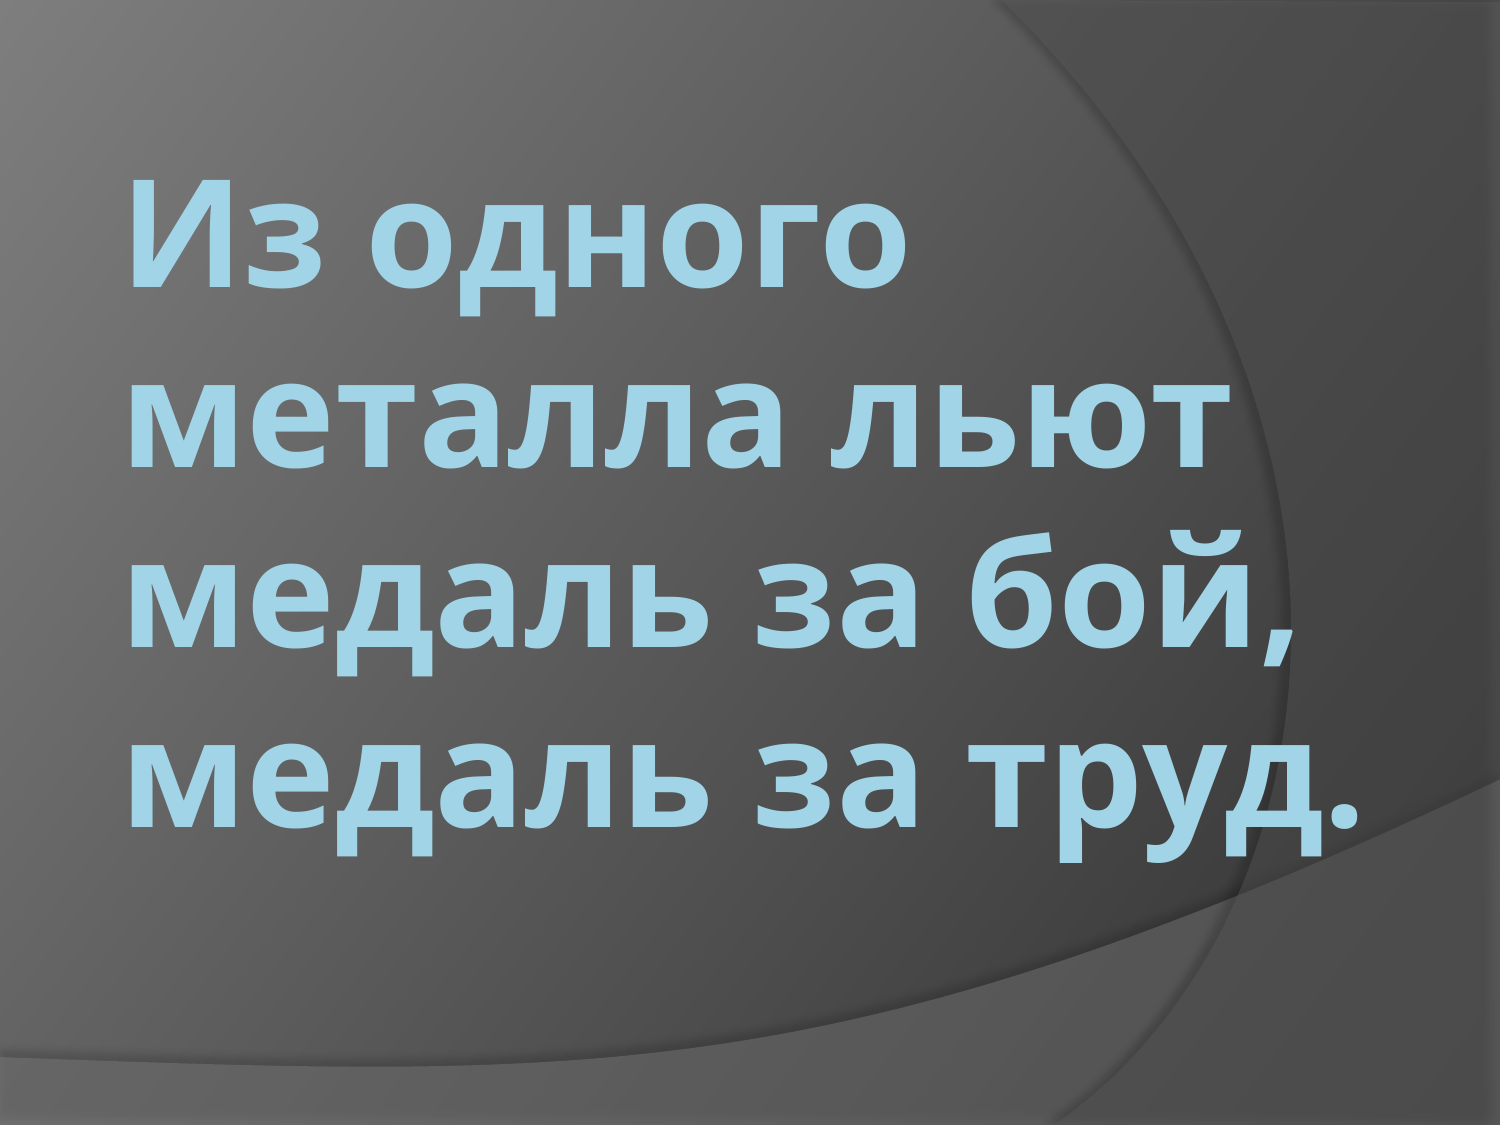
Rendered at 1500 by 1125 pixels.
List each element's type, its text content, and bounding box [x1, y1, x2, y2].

title Из одного металла льют медаль за бой, медаль за труд. [112, 137, 1388, 888]
